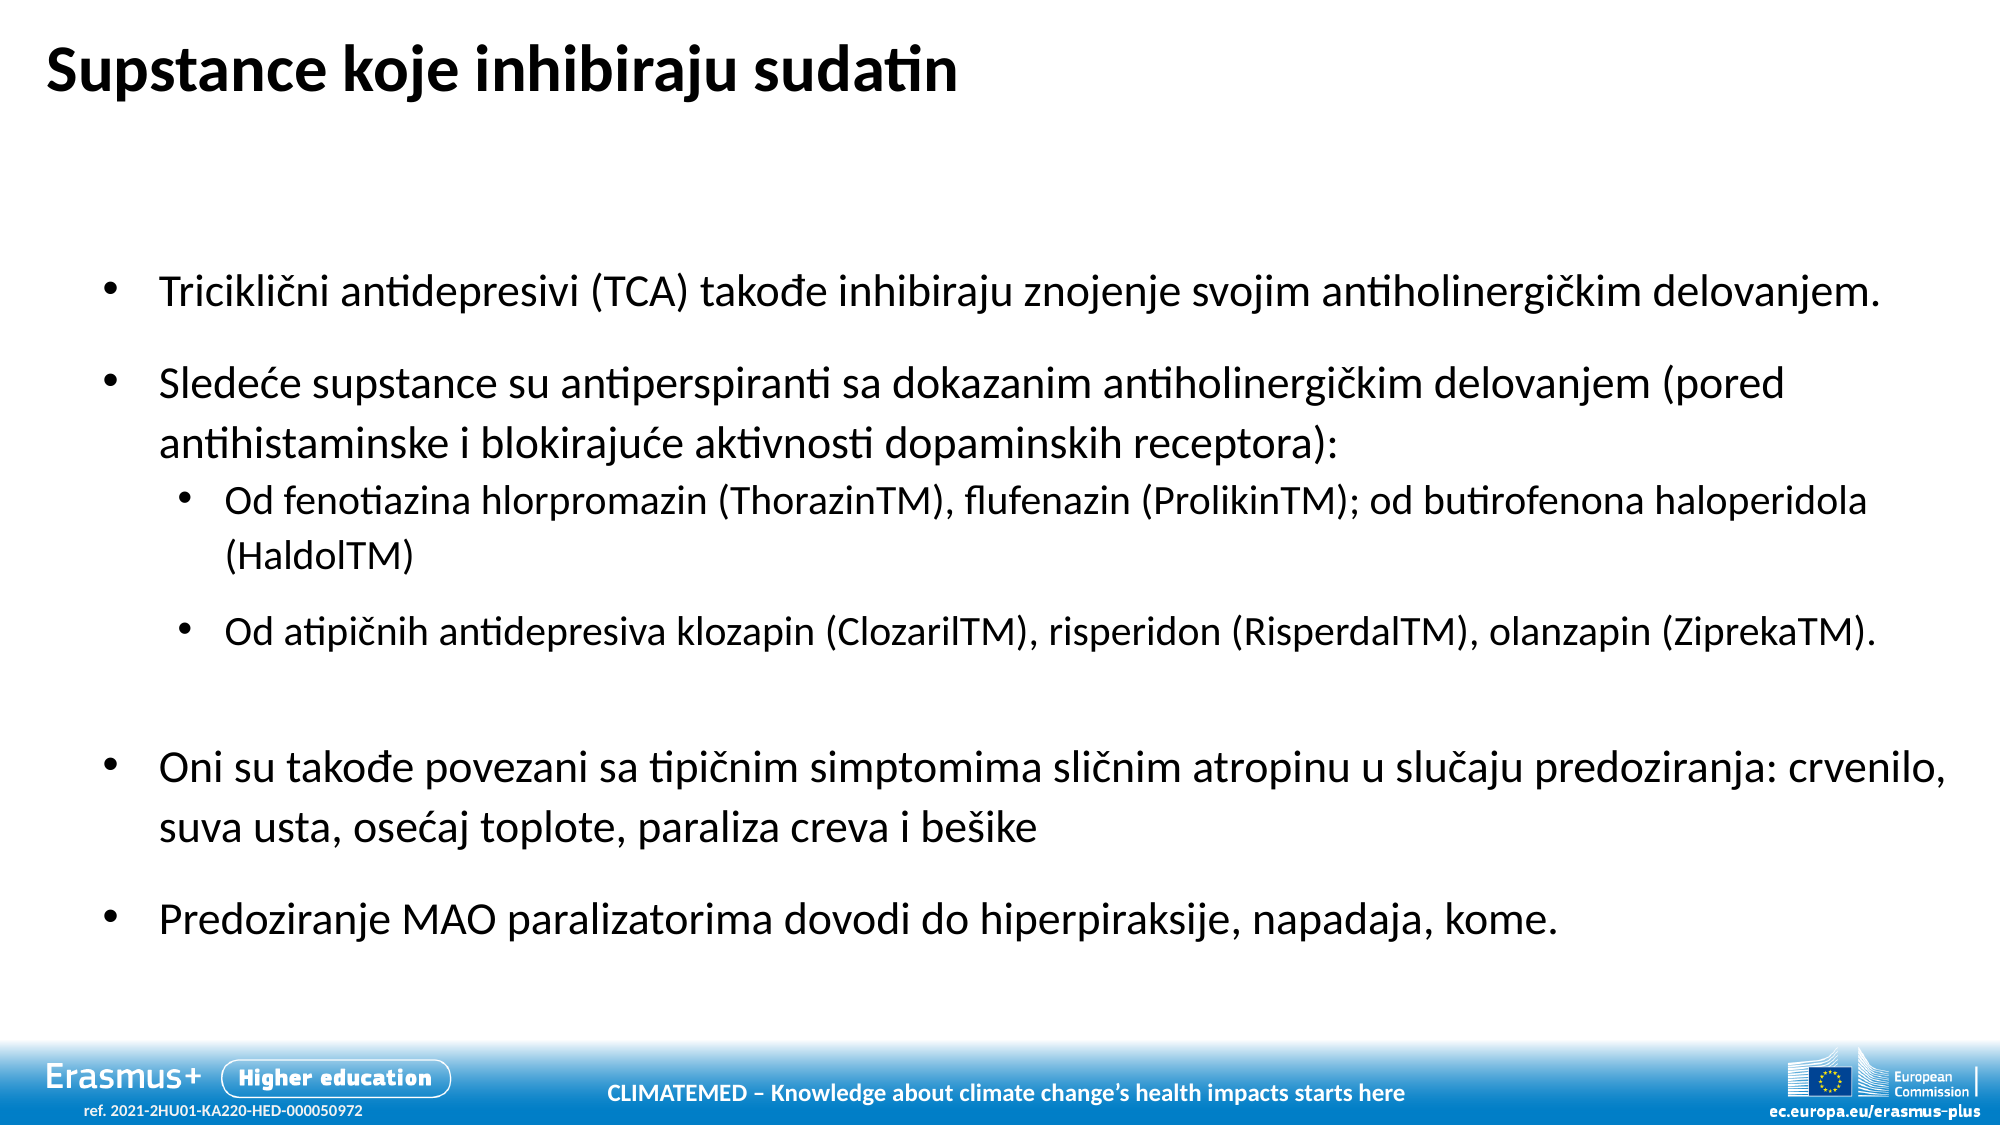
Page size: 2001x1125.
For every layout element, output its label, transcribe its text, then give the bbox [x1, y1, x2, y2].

picture [0, 899, 2000, 1125]
list Triciklični antidepresivi (TCA) takođe inhibiraju znojenje svojim antiholinergičkim delovanjem. Sledeće supstance su antiperspiranti sa dokazanim antiholinergičkim delovanjem (pored antihistaminske i blokirajuće aktivnosti dopaminskih receptora): Od fenotiazina hlorpromazin (ThorazinTM), flufenazin (ProlikinTM); od butirofenona haloperidola (HaldolTM) Od atipičnih antidepresiva klozapin (ClozarilTM), risperidon (RisperdalTM), olanzapin (ZiprekaTM). Oni su takođe povezani sa tipičnim simptomima sličnim atropinu u slučaju predoziranja: crvenilo, suva usta, osećaj toplote, paraliza creva i bešike Predoziranje MAO paralizatorima dovodi do hiperpiraksije, napadaja, kome. [87, 247, 1984, 1038]
title Supstance koje inhibiraju sudatin [31, 25, 1984, 116]
